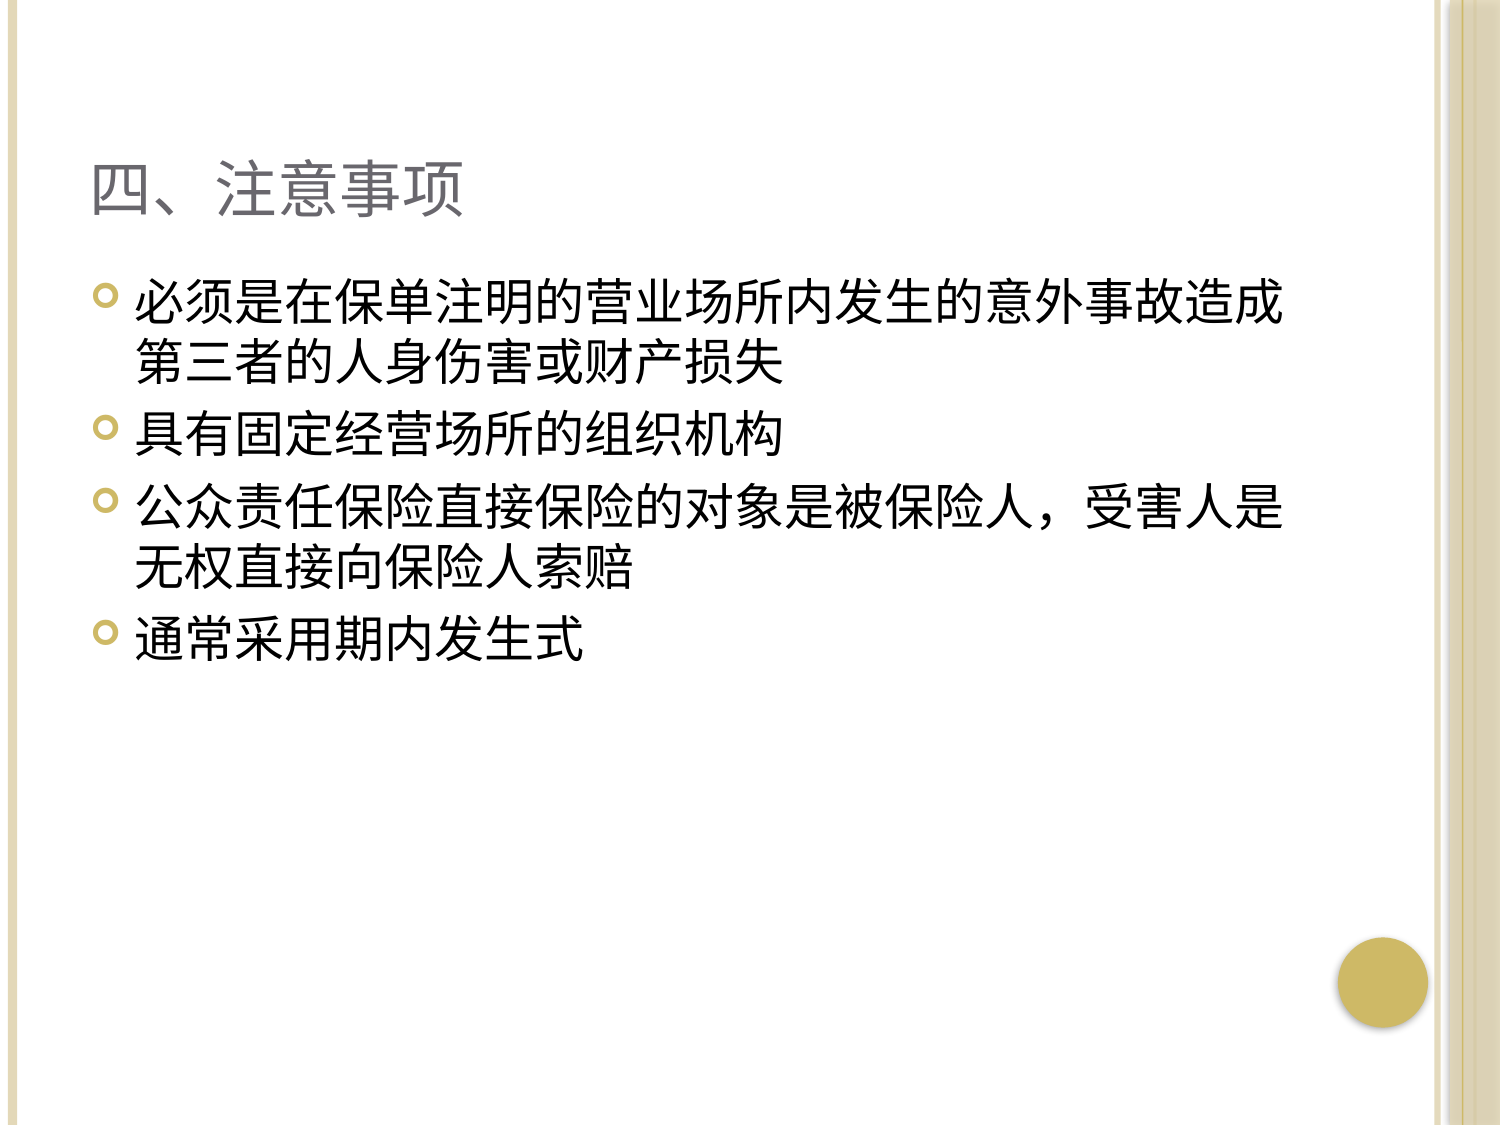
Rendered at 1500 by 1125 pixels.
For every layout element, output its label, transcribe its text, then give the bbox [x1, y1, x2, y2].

title 四、注意事项 [75, 45, 1300, 233]
list 必须是在保单注明的营业场所内发生的意外事故造成第三者的人身伤害或财产损失 具有固定经营场所的组织机构 公众责任保险直接保险的对象是被保险人，受害人是无权直接向保险人索赔 通常采用期内发生式 [74, 262, 1301, 1063]
